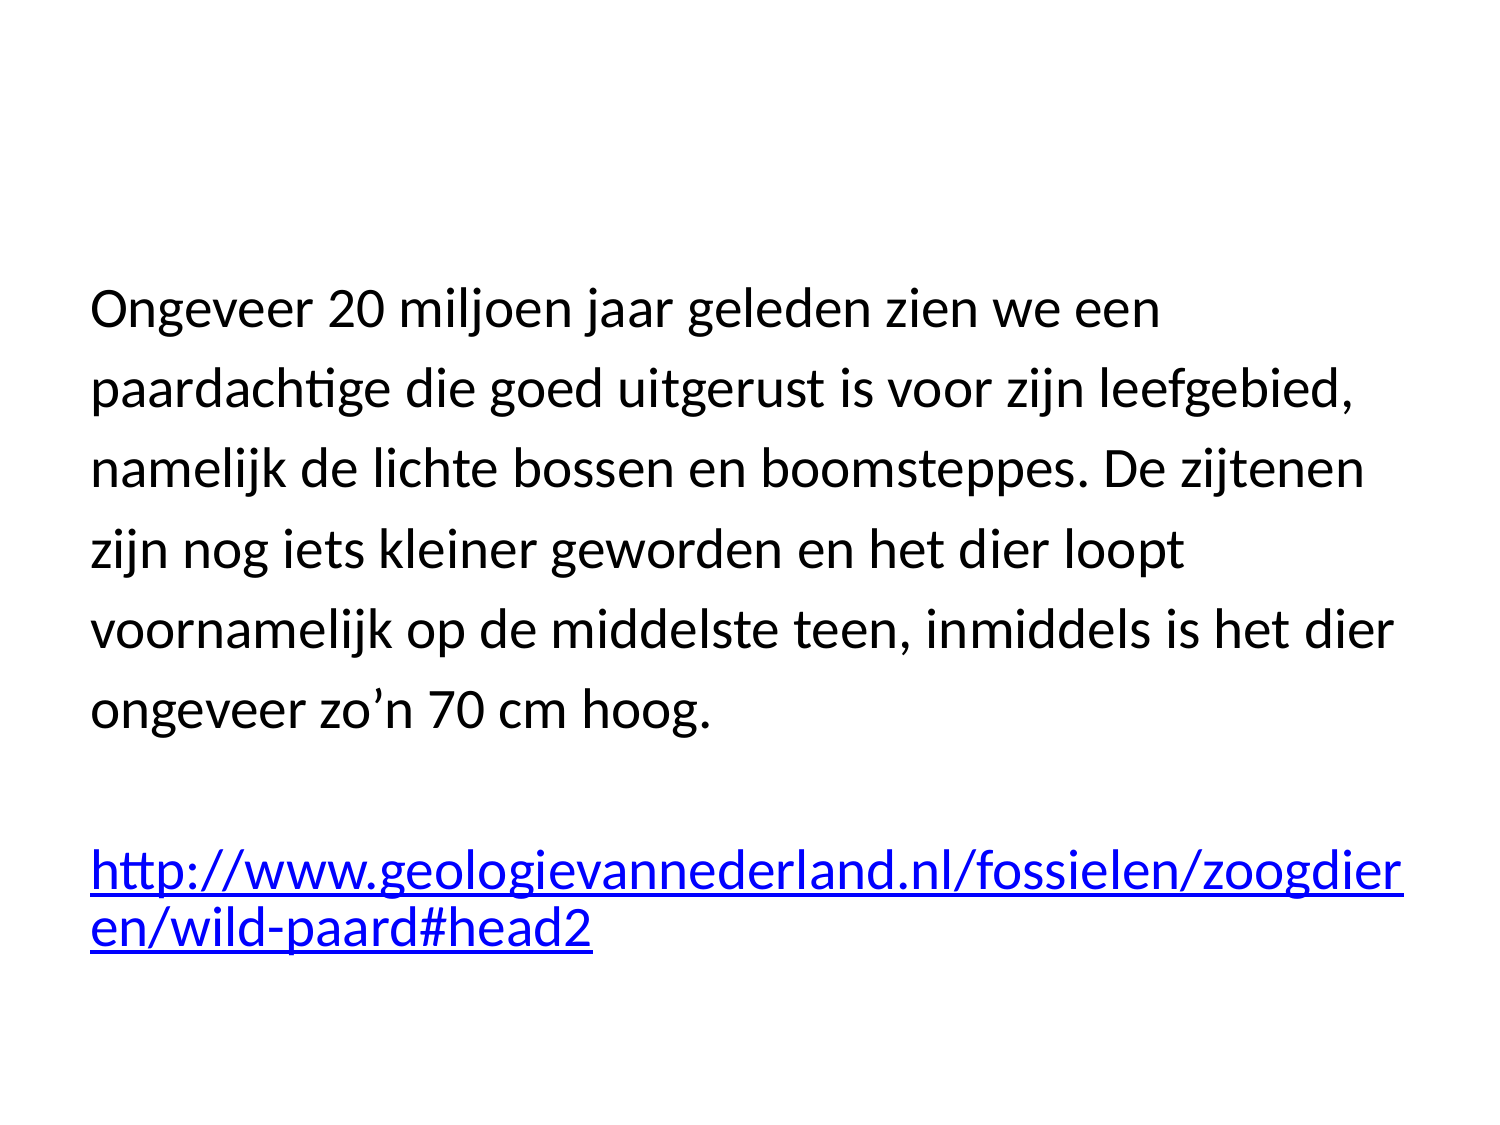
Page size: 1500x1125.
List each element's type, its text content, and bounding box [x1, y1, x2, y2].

list Ongeveer 20 miljoen jaar geleden zien we een paardachtige die goed uitgerust is voor zijn leefgebied, namelijk de lichte bossen en boomsteppes. De zijtenen zijn nog iets kleiner geworden en het dier loopt voornamelijk op de middelste teen, inmiddels is het dier ongeveer zo’n 70 cm hoog. http://www.geologievannederland.nl/fossielen/zoogdieren/wild-paard#head2 [75, 262, 1425, 1005]
